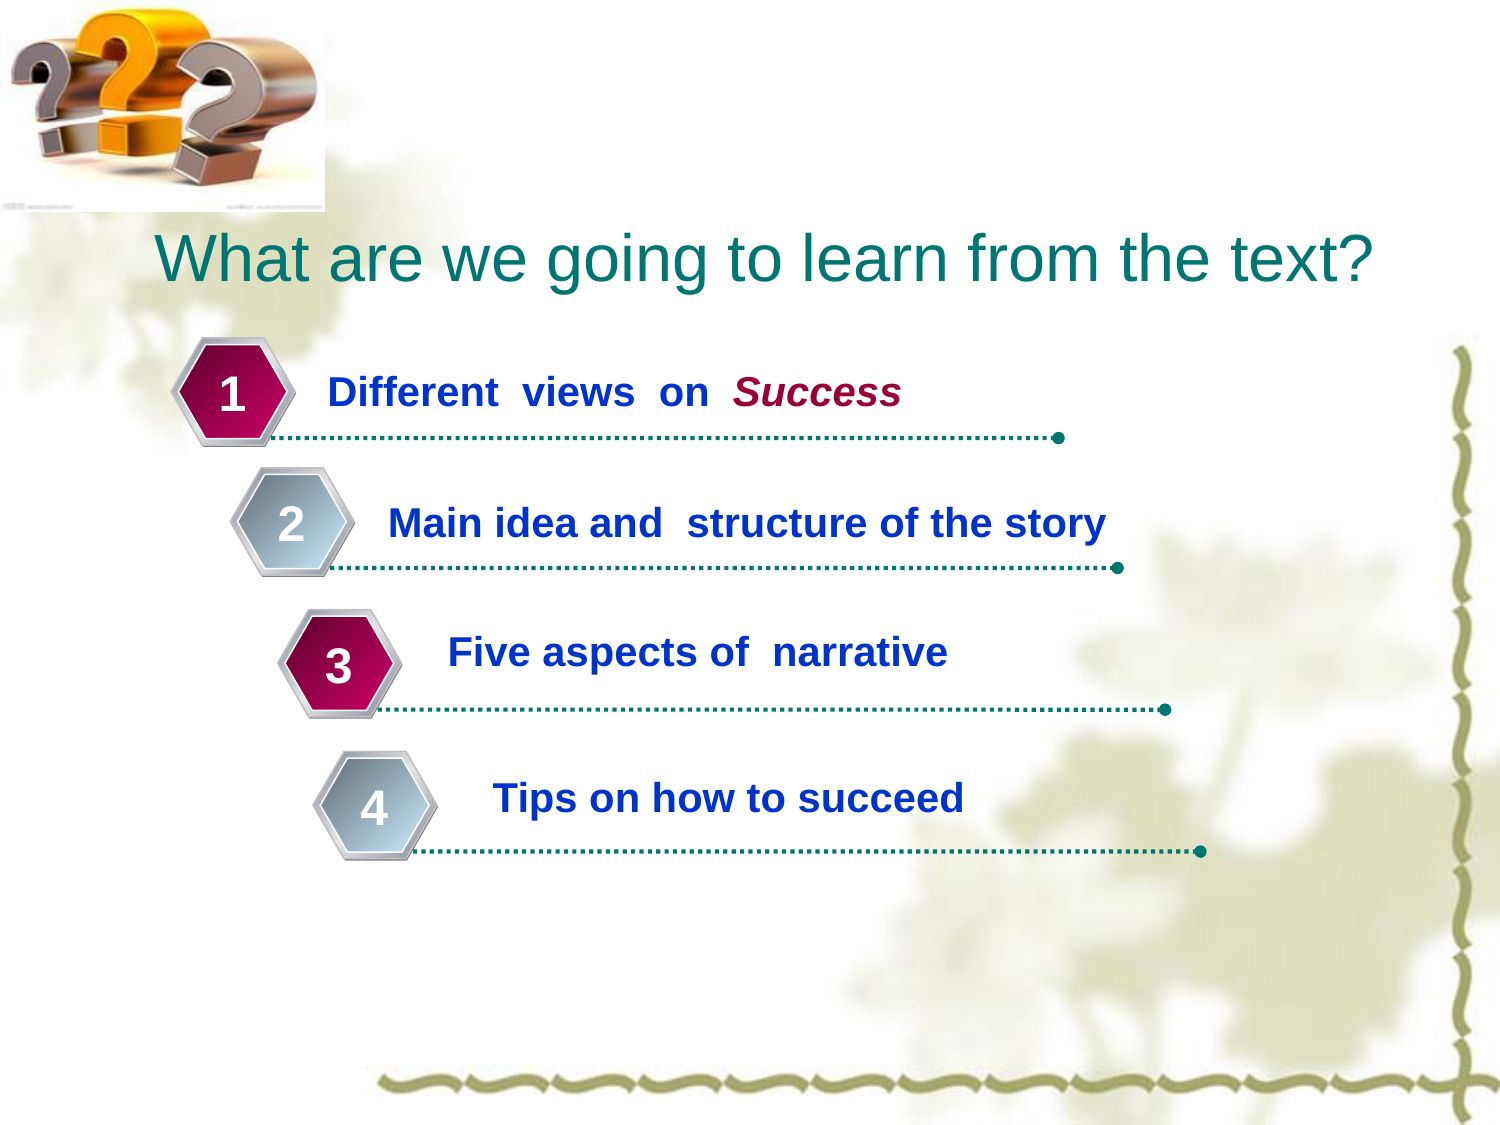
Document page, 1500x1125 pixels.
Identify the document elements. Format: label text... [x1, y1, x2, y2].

picture [0, 0, 1500, 1125]
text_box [170, 337, 1059, 448]
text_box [229, 467, 1118, 578]
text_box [277, 609, 1166, 719]
title What are we going to learn from the text? [64, 160, 1467, 349]
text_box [312, 751, 1201, 861]
